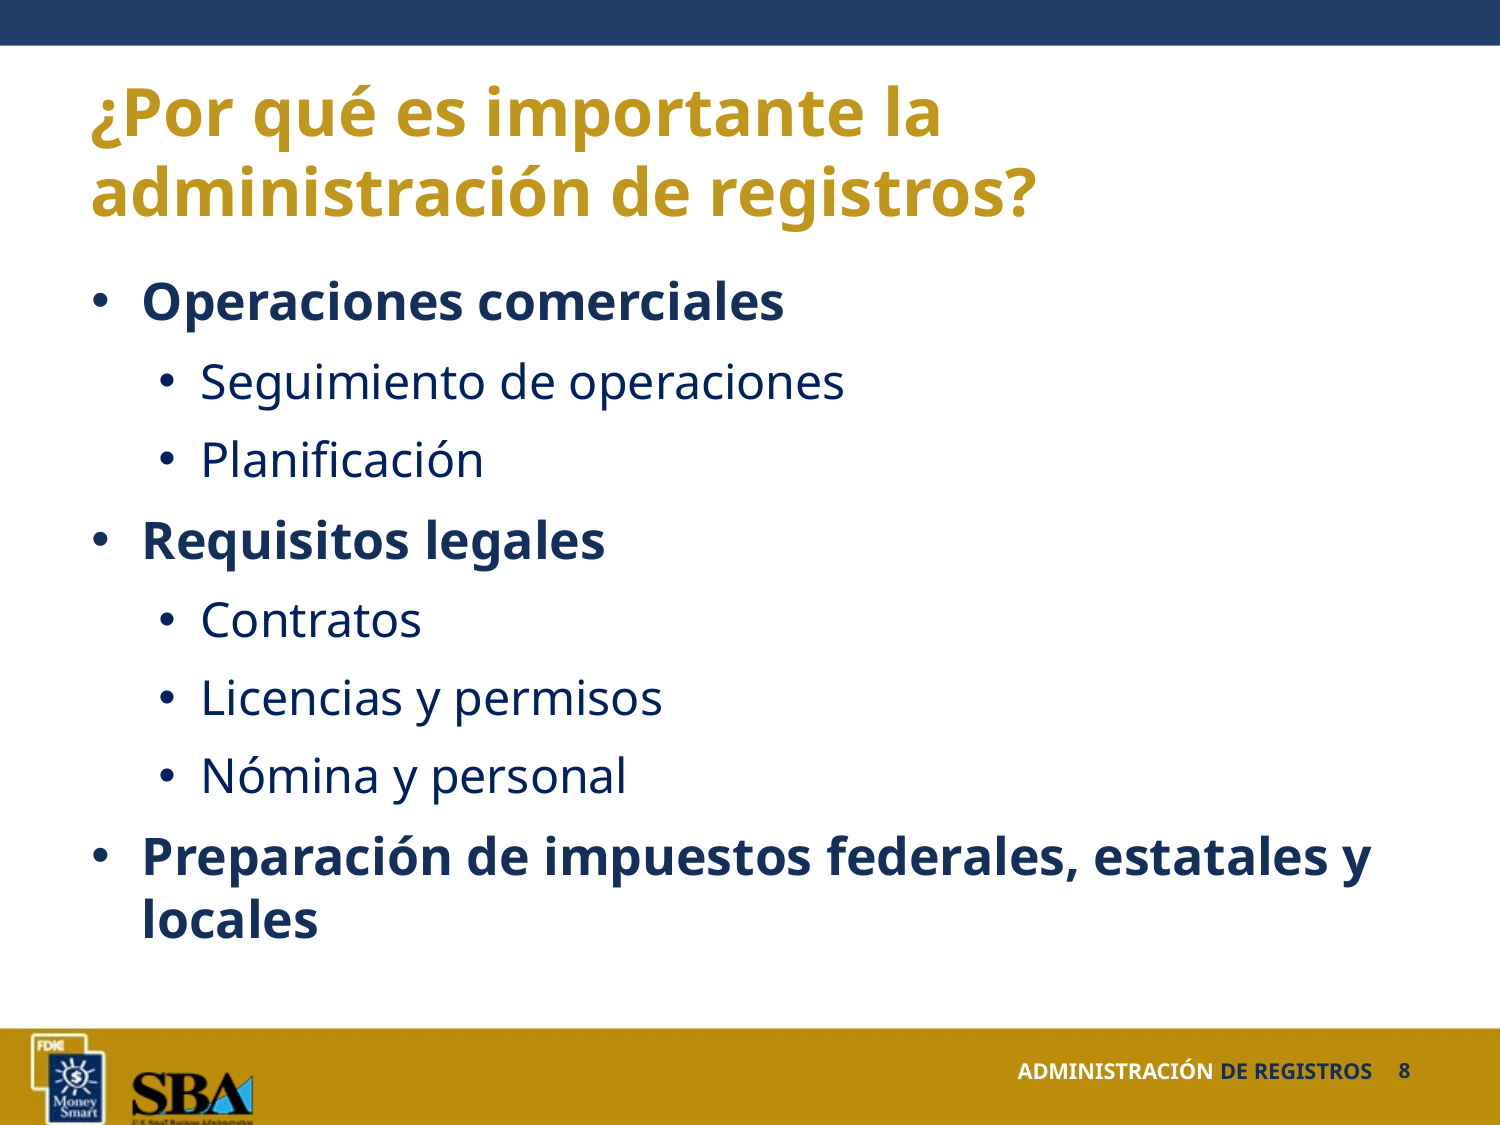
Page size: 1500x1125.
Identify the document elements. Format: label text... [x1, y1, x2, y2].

title ¿Por qué es importante la administración de registros? [74, 62, 1426, 163]
list Operaciones comerciales Seguimiento de operaciones Planificación Requisitos legales Contratos Licencias y permisos Nómina y personal Preparación de impuestos federales, estatales y locales [76, 260, 1427, 962]
picture [0, 0, 1500, 1125]
